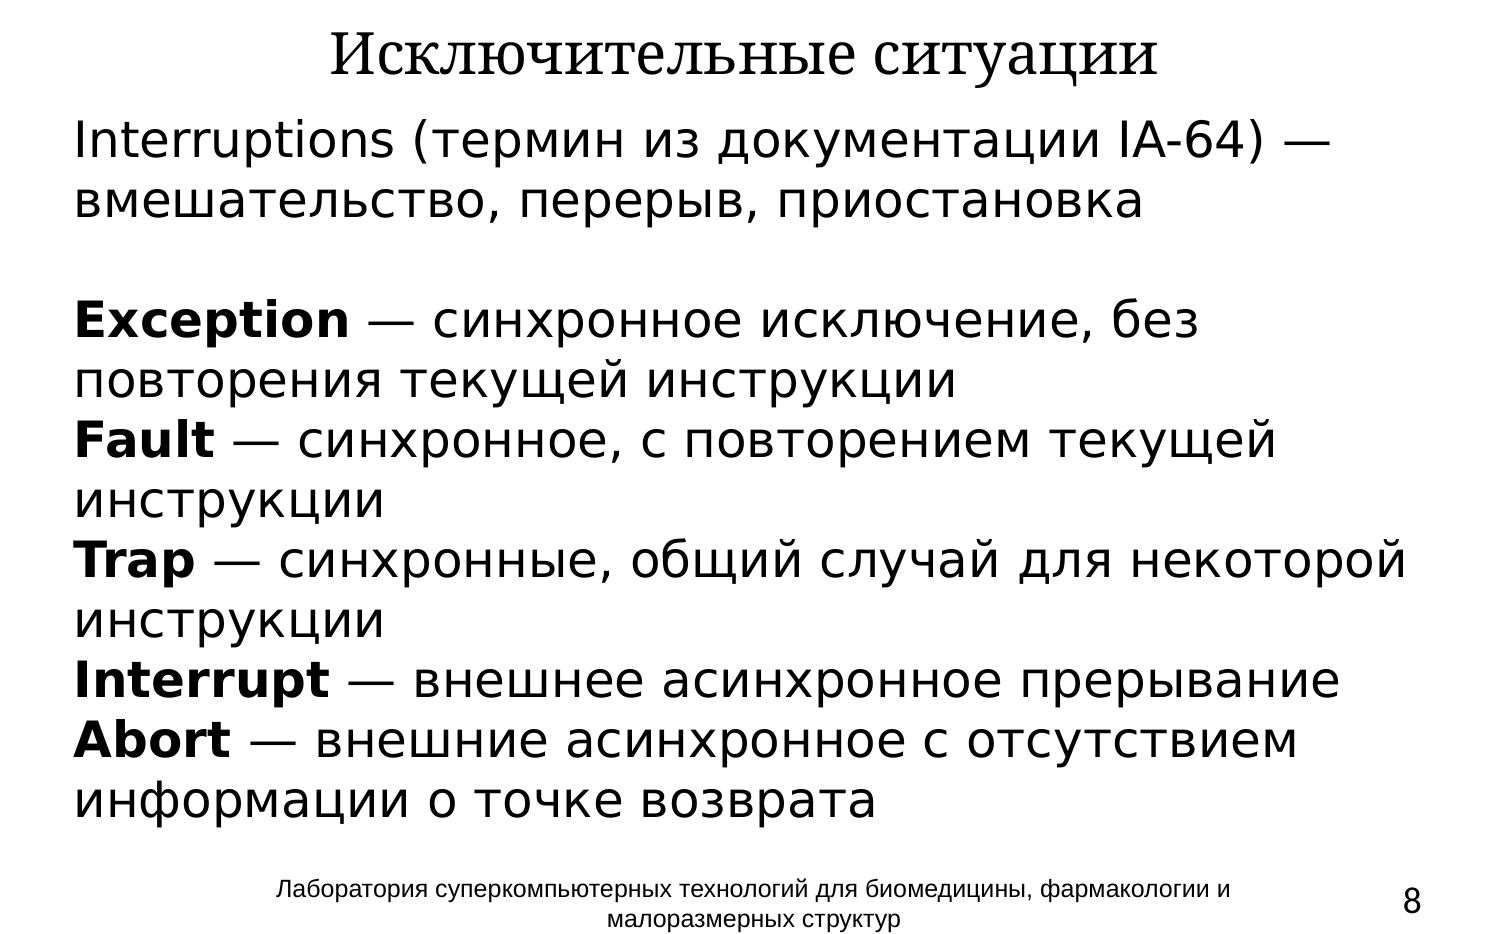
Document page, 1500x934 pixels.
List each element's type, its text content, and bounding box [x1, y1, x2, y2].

title Исключительные ситуации [69, 11, 1420, 92]
text_box Лаборатория суперкомпьютерных технологий для биомедицины, фармакологии и малоразмерных структур [171, 864, 1338, 915]
text_box 8 [1387, 868, 1473, 918]
text_box Interruptions (термин из документации IA-64) — вмешательство, перерыв, приостановка Exception — синхронное исключение, без повторения текущей инструкции Fault — синхронное, с повторением текущей инструкции Trap — синхронные, общий случай для некоторой инструкции Interrupt — внешнее асинхронное прерывание Abort — внешние асинхронное с отсутствием информации о точке возврата [58, 100, 1441, 835]
